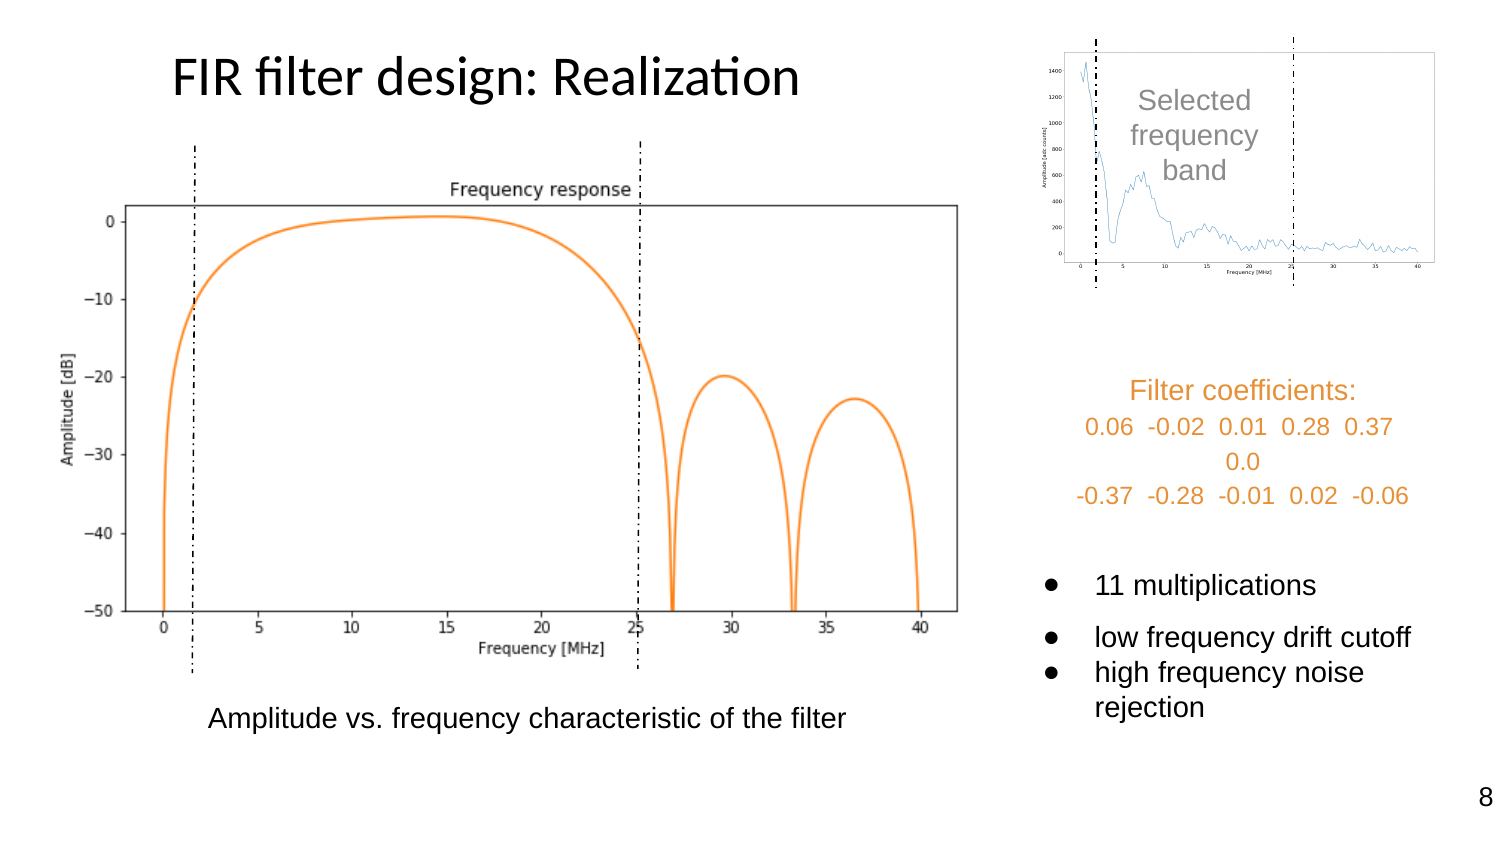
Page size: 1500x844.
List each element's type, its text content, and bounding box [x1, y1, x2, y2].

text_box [1004, 33, 1483, 291]
text_box Amplitude vs. frequency characteristic of the filter [101, 685, 955, 750]
text_box FIR filter design: Realization [117, 33, 883, 98]
text_box 11 multiplications low frequency drift cutoff high frequency noise rejection [1004, 533, 1482, 739]
text_box Filter coefficients: 0.06 -0.02 0.01 0.28 0.37 0.0 -0.37 -0.28 -0.01 0.02 -0.06 [1051, 338, 1435, 525]
picture [33, 141, 1022, 678]
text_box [637, 141, 641, 670]
slide_number ‹#› [1403, 779, 1494, 844]
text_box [192, 145, 196, 674]
